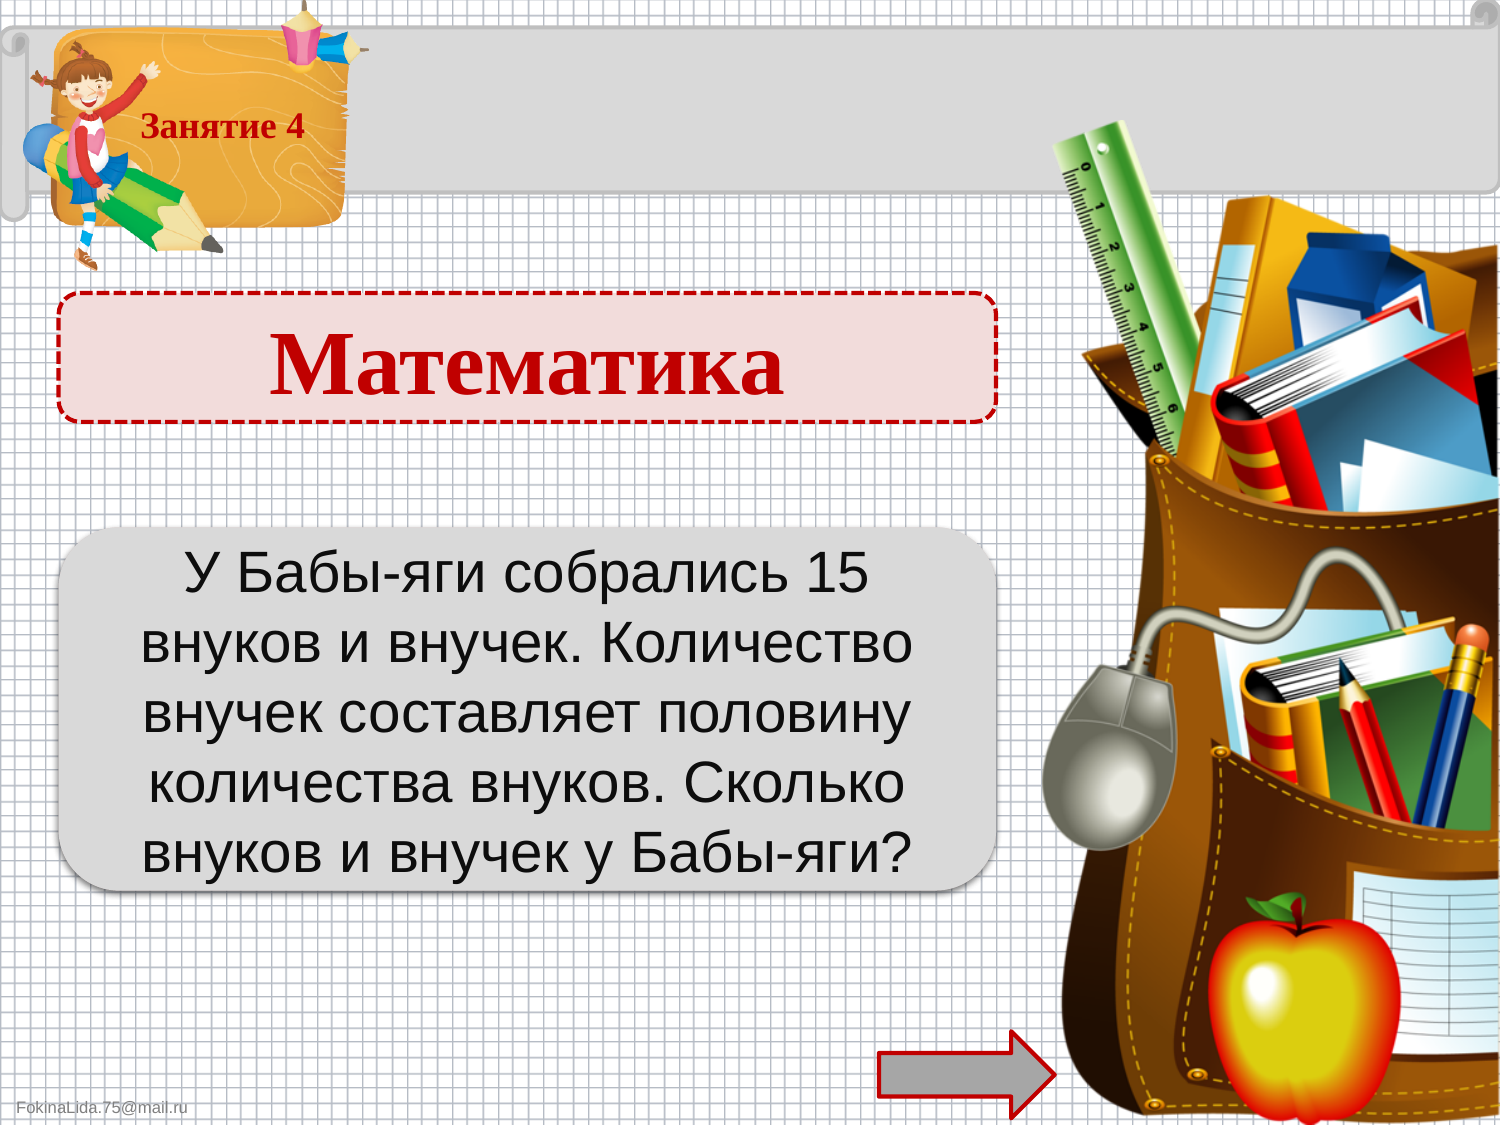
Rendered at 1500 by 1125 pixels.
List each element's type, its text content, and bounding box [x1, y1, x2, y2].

text_box Математика [56, 290, 999, 424]
text_box [876, 1029, 1057, 1121]
text_box [56, 525, 999, 893]
picture [0, 0, 1500, 1125]
